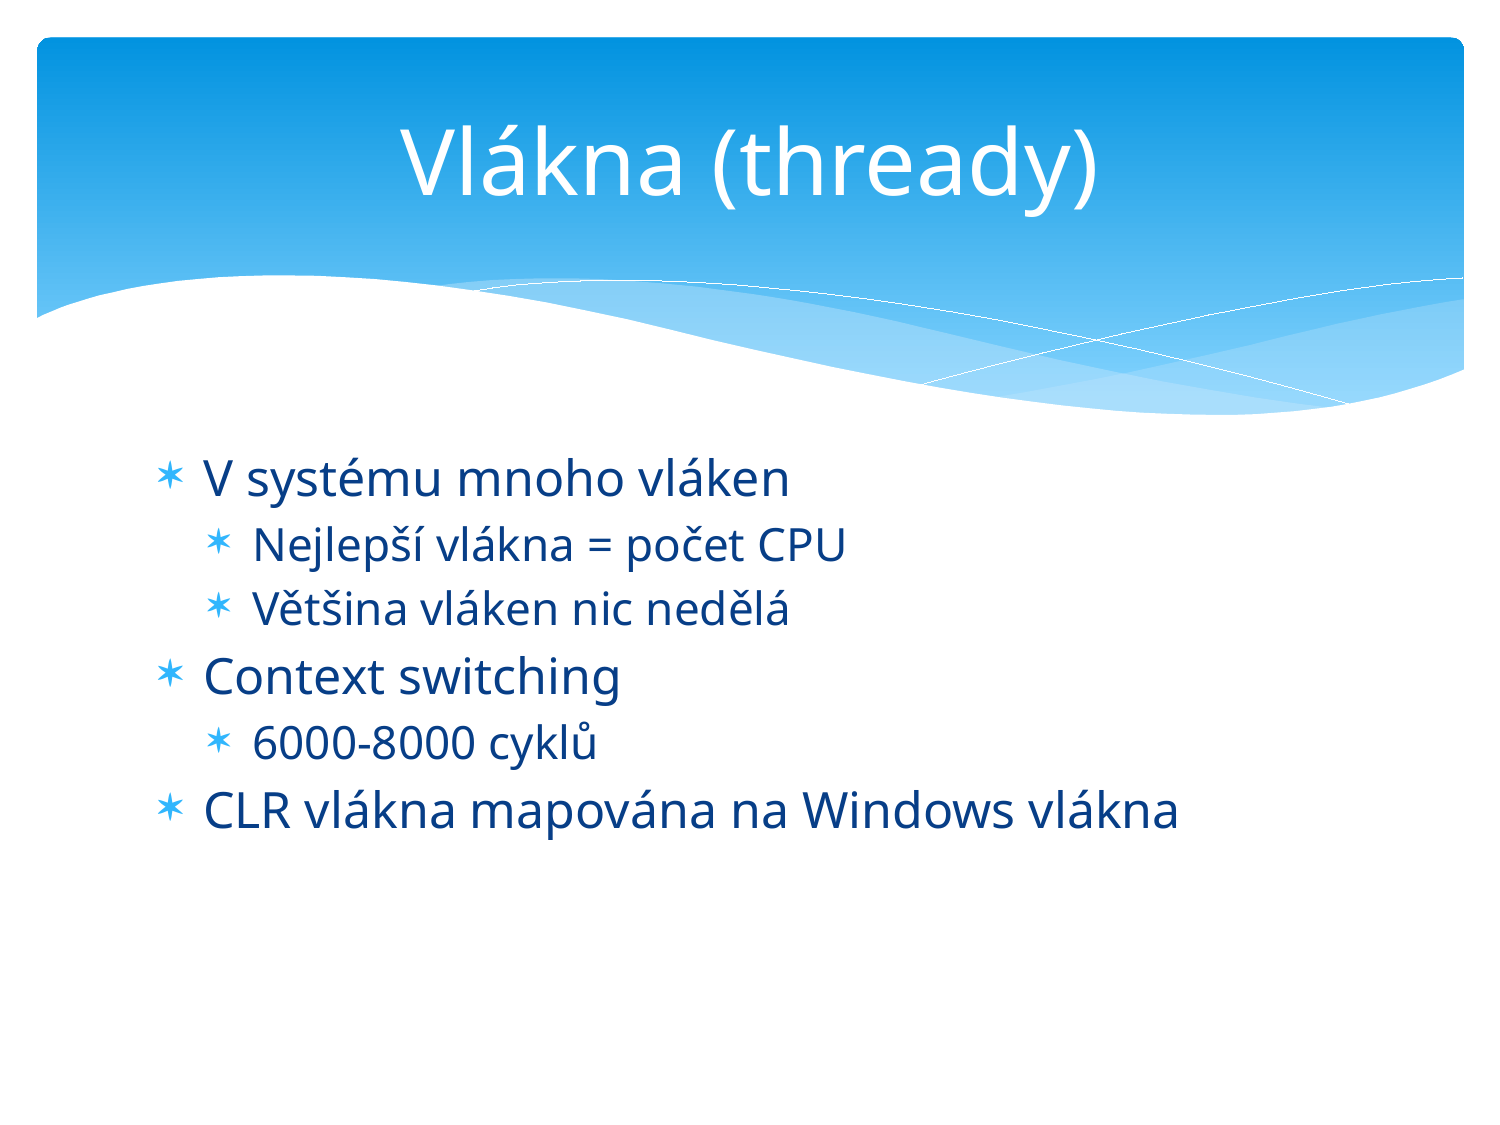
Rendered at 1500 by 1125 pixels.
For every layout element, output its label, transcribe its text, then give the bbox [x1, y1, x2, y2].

title Vlákna (thready) [75, 55, 1425, 261]
list V systému mnoho vláken Nejlepší vlákna = počet CPU Většina vláken nic nedělá Context switching 6000-8000 cyklů CLR vlákna mapována na Windows vlákna [143, 438, 1359, 1005]
